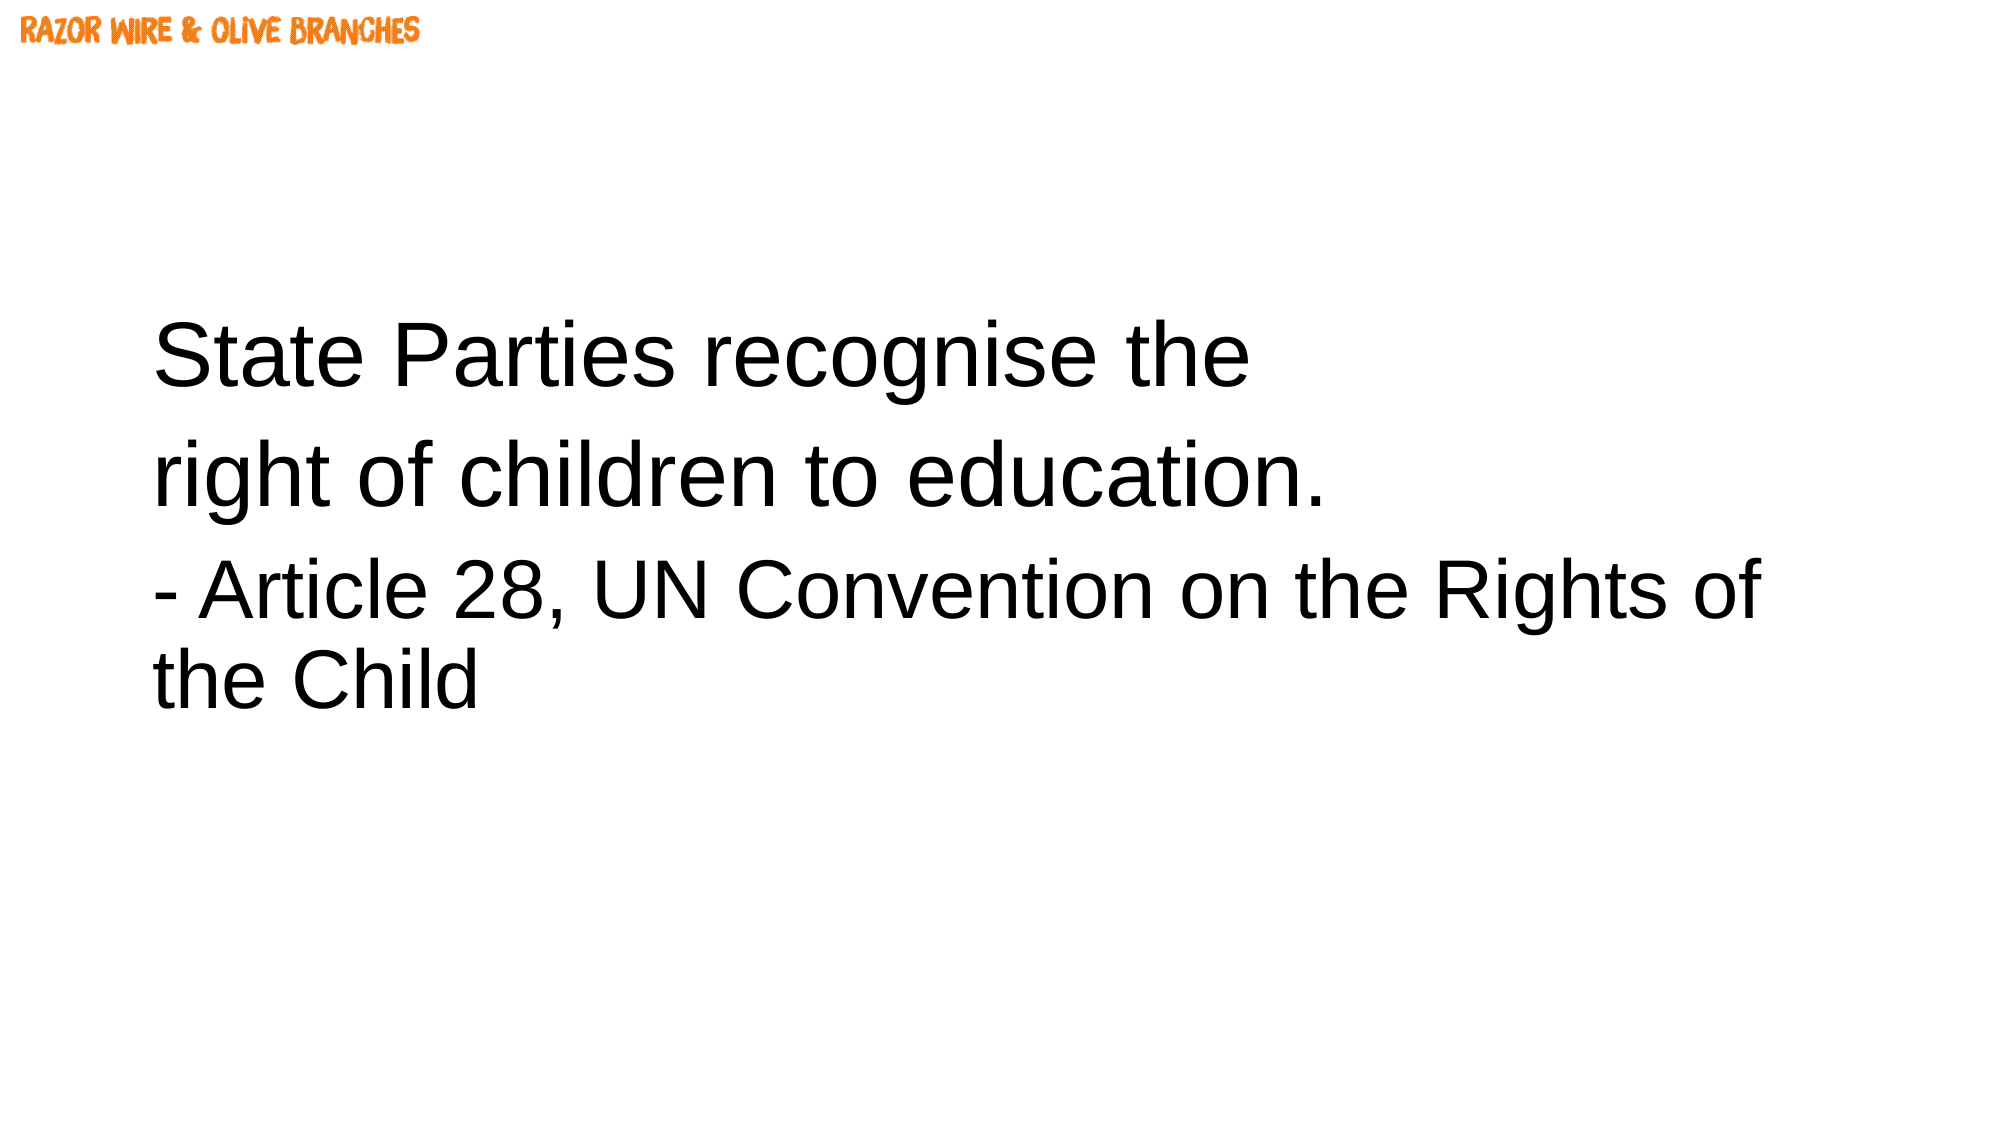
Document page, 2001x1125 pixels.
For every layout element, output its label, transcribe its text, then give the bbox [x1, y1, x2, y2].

list State Parties recognise the right of children to education. - Article 28, UN Convention on the Rights of the Child [137, 299, 1863, 1014]
